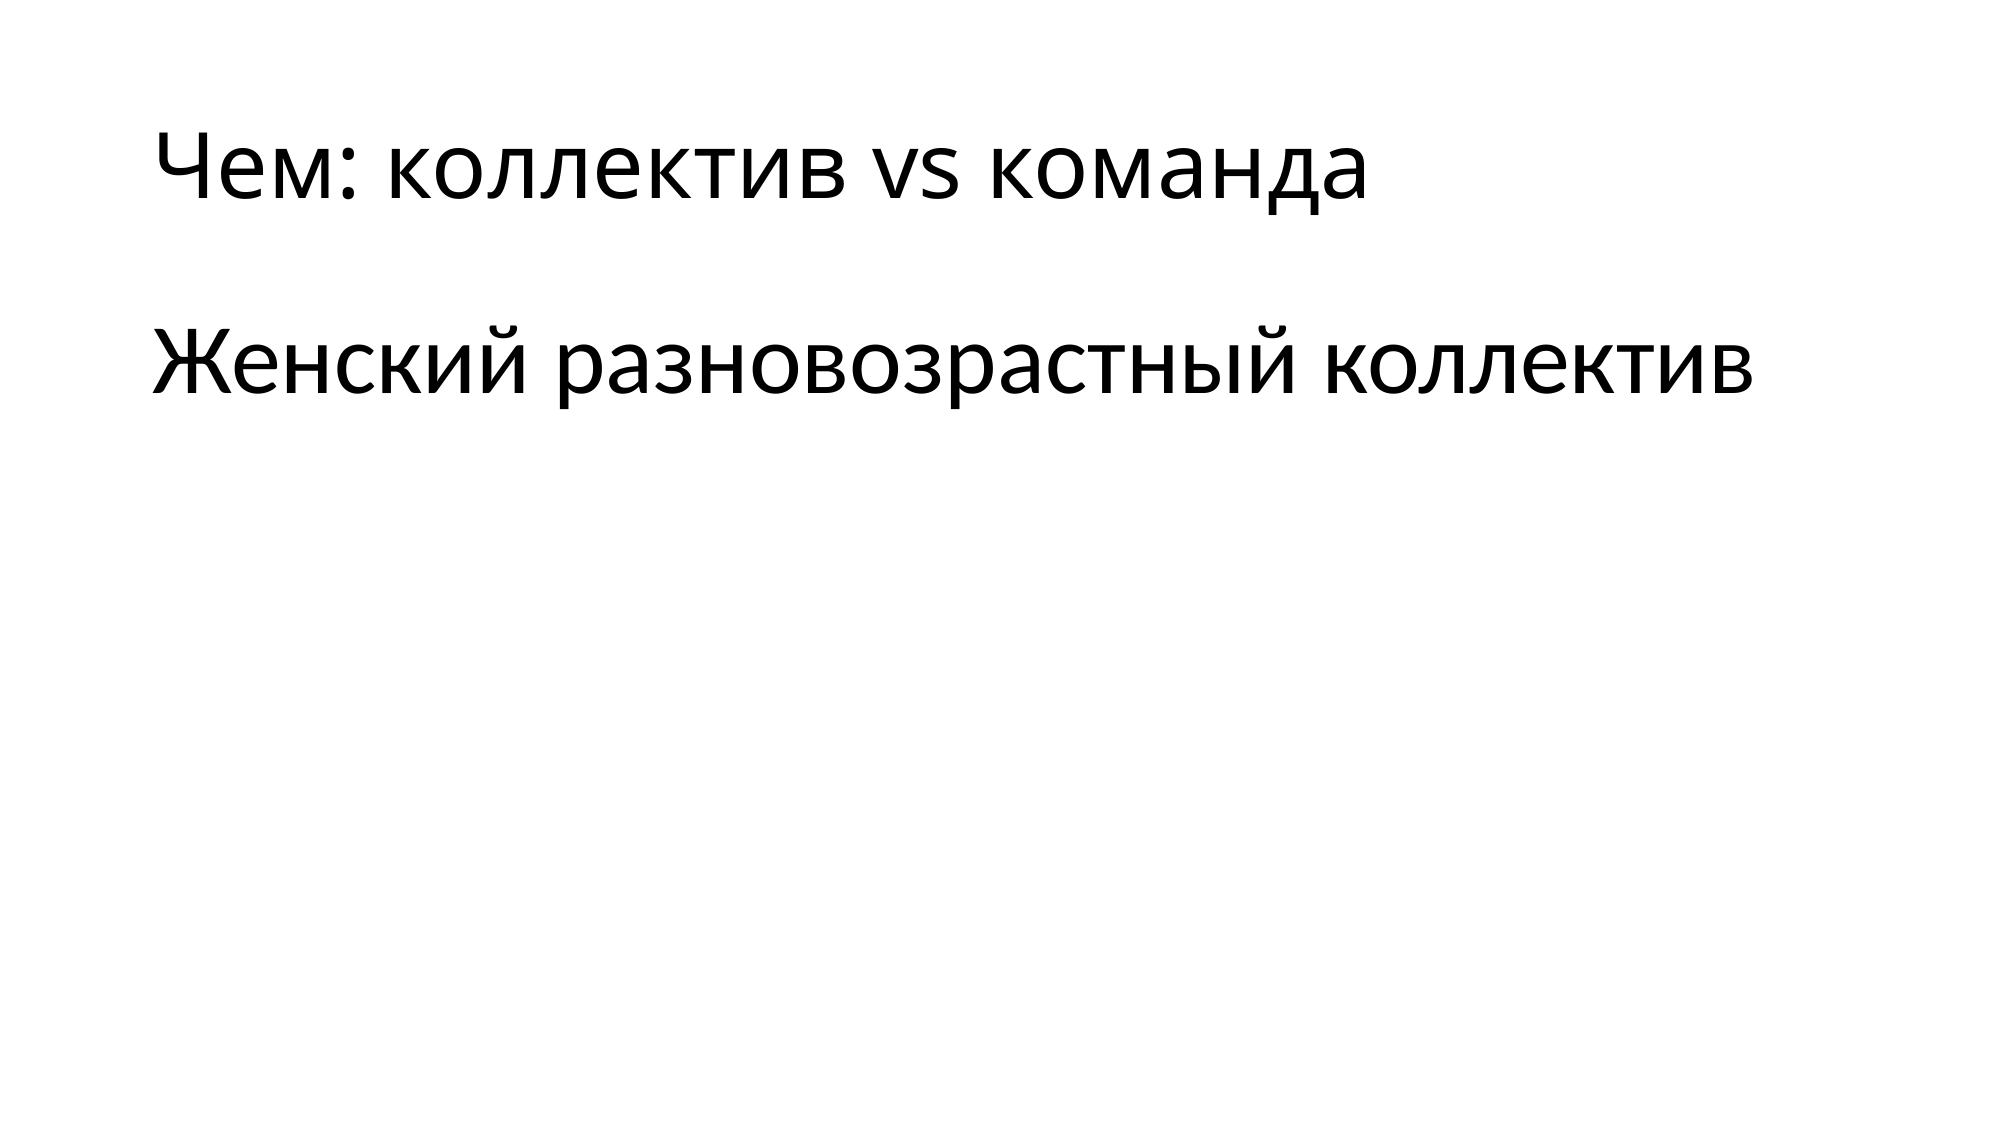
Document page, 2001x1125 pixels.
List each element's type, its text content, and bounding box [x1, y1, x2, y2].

list Женский разновозрастный коллектив [137, 299, 1863, 1014]
title Чем: коллектив vs команда [137, 59, 1863, 278]
